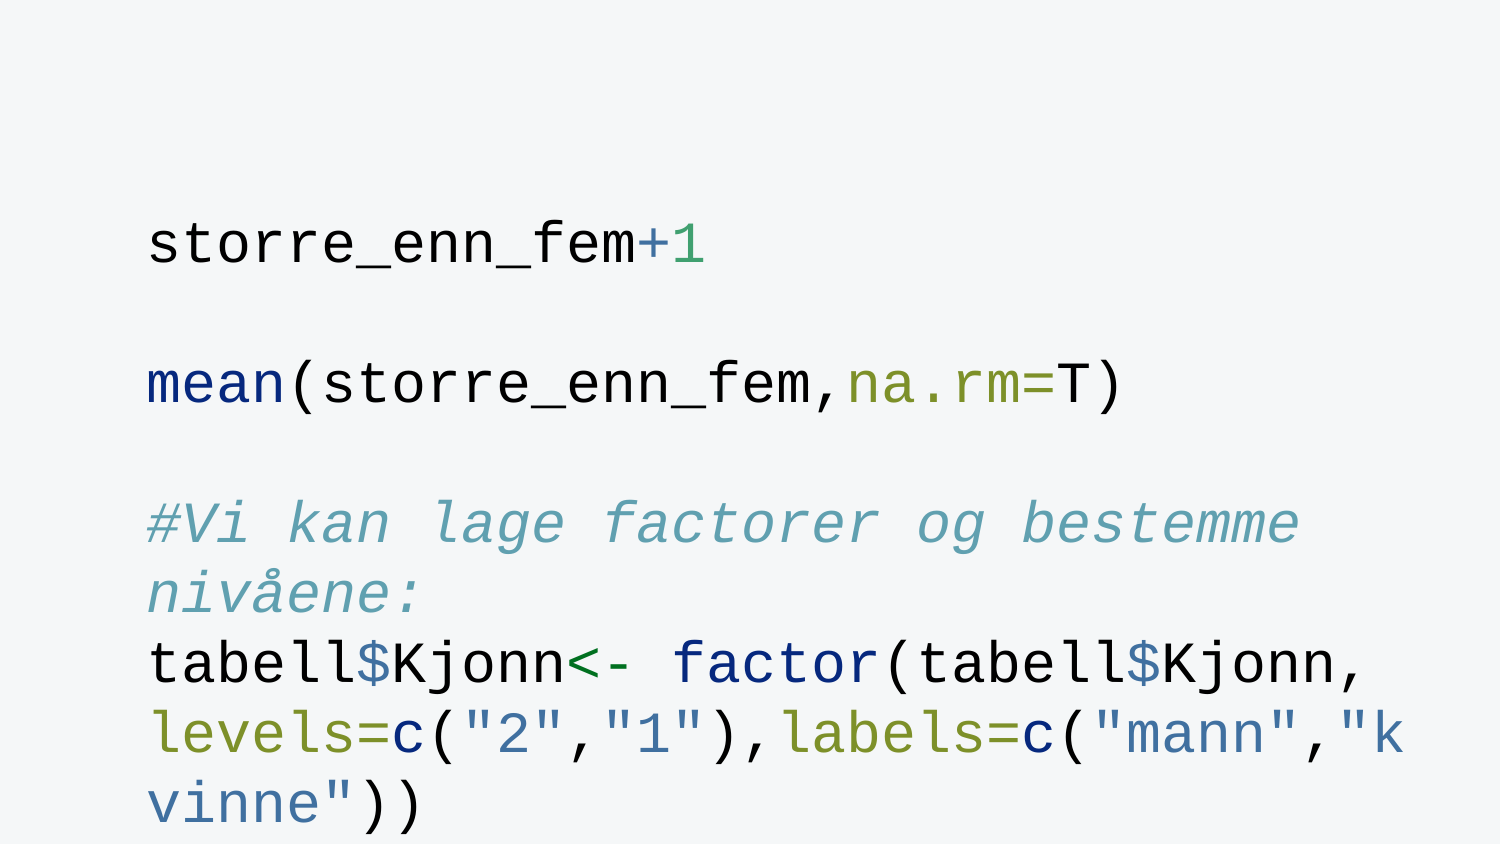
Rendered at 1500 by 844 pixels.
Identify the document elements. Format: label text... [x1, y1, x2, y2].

list storre_enn_fem+1 mean(storre_enn_fem,na.rm=T) #Vi kan lage factorer og bestemme nivåene: tabell$Kjonn<- factor(tabell$Kjonn, levels=c("2","1"),labels=c("mann","kvinne")) [75, 196, 1425, 754]
